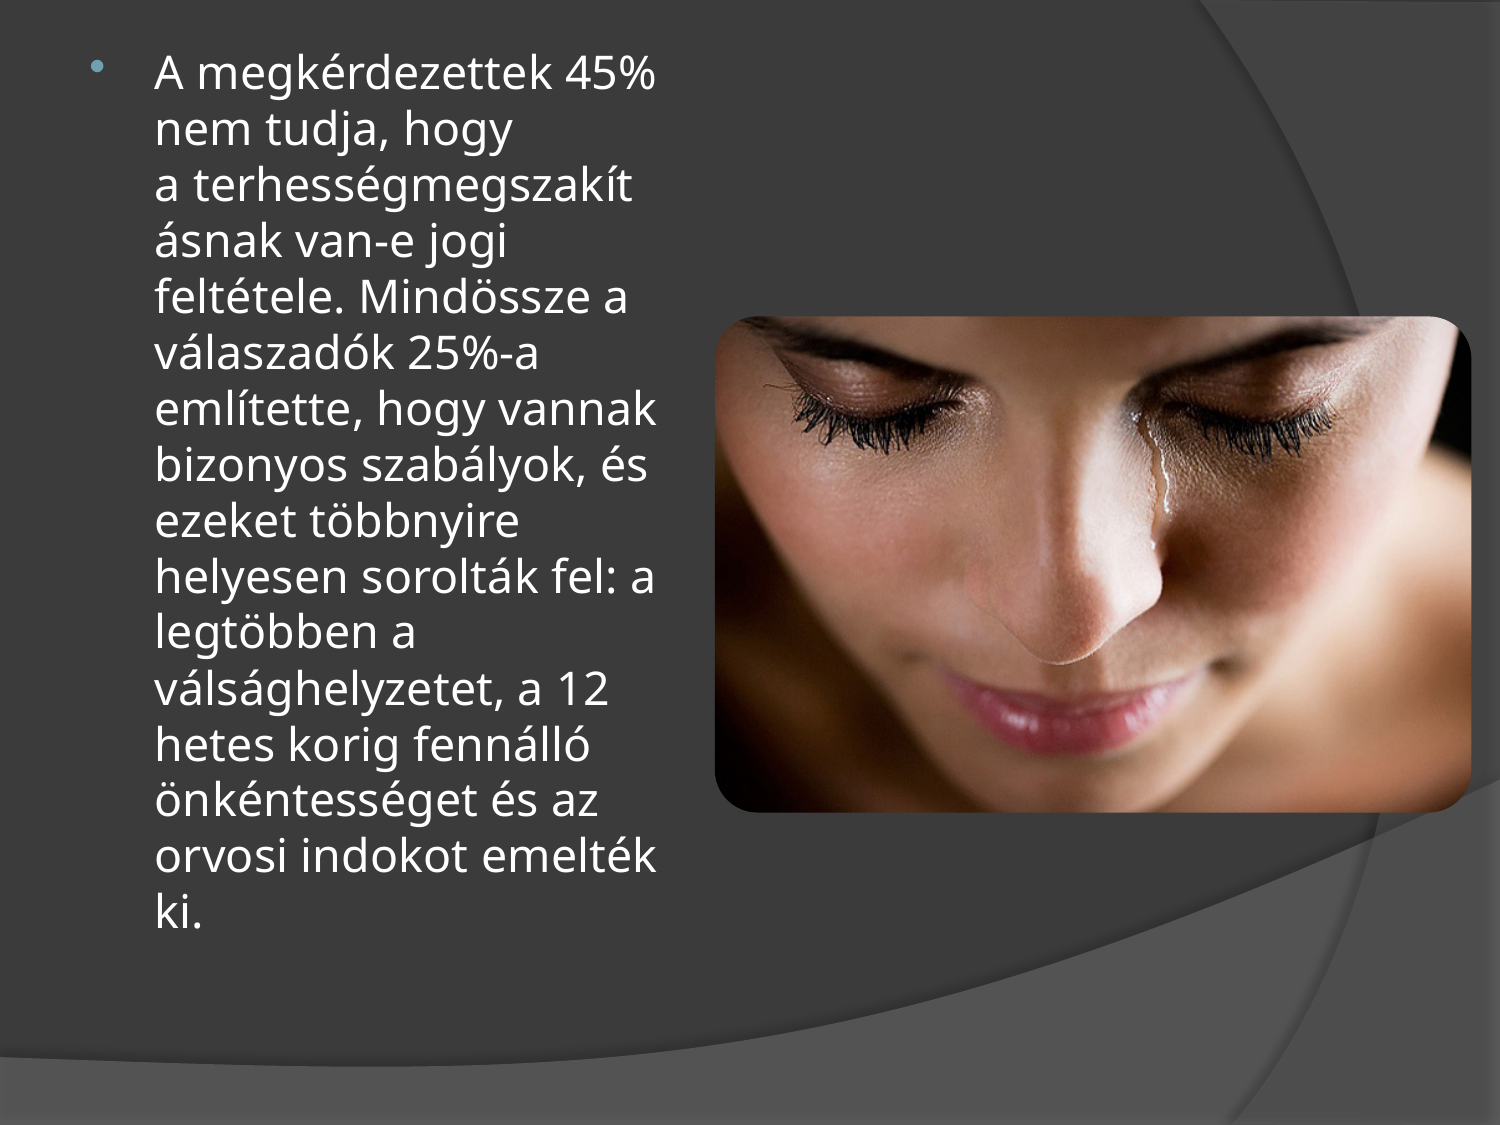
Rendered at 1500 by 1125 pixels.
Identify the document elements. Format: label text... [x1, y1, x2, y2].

list A megkérdezettek 45% nem tudja, hogy a terhességmegszakításnak van-e jogi feltétele. Mindössze a válaszadók 25%-a említette, hogy vannak bizonyos szabályok, és ezeket többnyire helyesen sorolták fel: a legtöbben a válsághelyzetet, a 12 hetes korig fennálló önkéntességet és az orvosi indokot emelték ki. [70, 35, 675, 1005]
picture [714, 316, 1472, 813]
